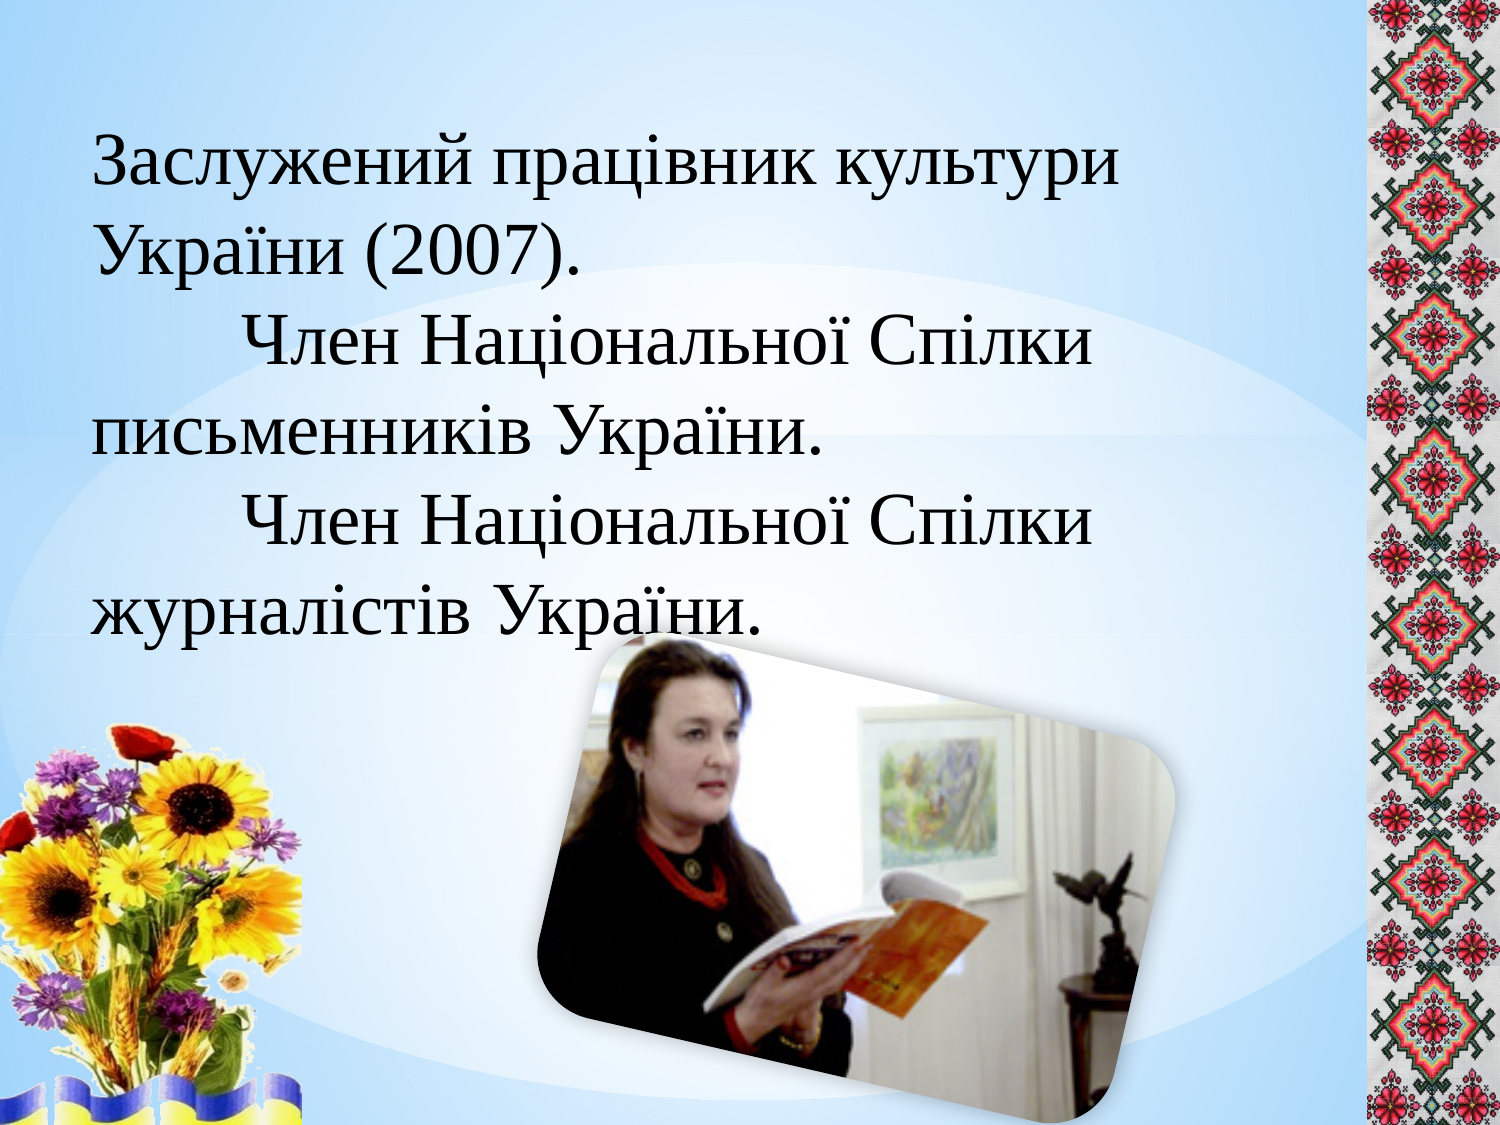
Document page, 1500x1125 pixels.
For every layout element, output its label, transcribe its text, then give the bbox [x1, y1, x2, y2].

title [407, 54, 1338, 1000]
picture [537, 632, 1176, 1124]
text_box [1366, 544, 1500, 1125]
text_box Заслужений працівник культури України (2007). Член Національної Спілки письменників України. Член Національної Спілки журналістів України. [76, 101, 1317, 702]
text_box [1366, 0, 1500, 544]
picture [0, 723, 302, 1125]
